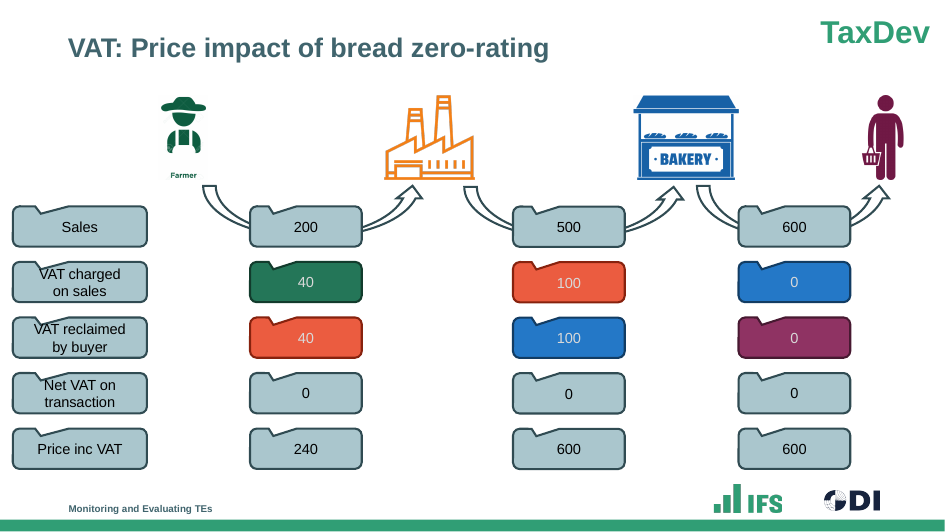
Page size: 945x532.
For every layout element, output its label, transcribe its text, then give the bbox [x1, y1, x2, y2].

text_box VAT charged on sales [11, 260, 148, 304]
title VAT: Price impact of bread zero-rating [52, 26, 792, 71]
picture [824, 490, 880, 511]
text_box 40 [248, 260, 363, 304]
text_box Net VAT on transaction [11, 371, 148, 415]
list [52, 95, 880, 479]
picture [840, 95, 925, 180]
text_box 240 [248, 427, 363, 470]
text_box Price inc VAT [11, 427, 148, 470]
picture [384, 95, 475, 180]
text_box 0 [737, 316, 852, 359]
text_box 500 [511, 205, 626, 248]
text_box 0 [737, 260, 852, 304]
text_box 100 [511, 260, 626, 304]
text_box [880, 185, 892, 206]
picture [158, 95, 208, 180]
text_box VAT reclaimed by buyer [11, 316, 148, 359]
picture [633, 95, 740, 180]
text_box 600 [511, 427, 626, 471]
text_box 40 [248, 316, 363, 359]
text_box 600 [737, 427, 852, 470]
text_box 100 [511, 316, 626, 359]
text_box 0 [248, 371, 363, 415]
footer Monitoring and Evaluating TEs [53, 493, 373, 523]
text_box 0 [511, 372, 626, 415]
text_box Sales [11, 205, 148, 248]
text_box 200 [248, 205, 363, 248]
text_box 600 [737, 205, 852, 248]
text_box 0 [737, 371, 852, 415]
